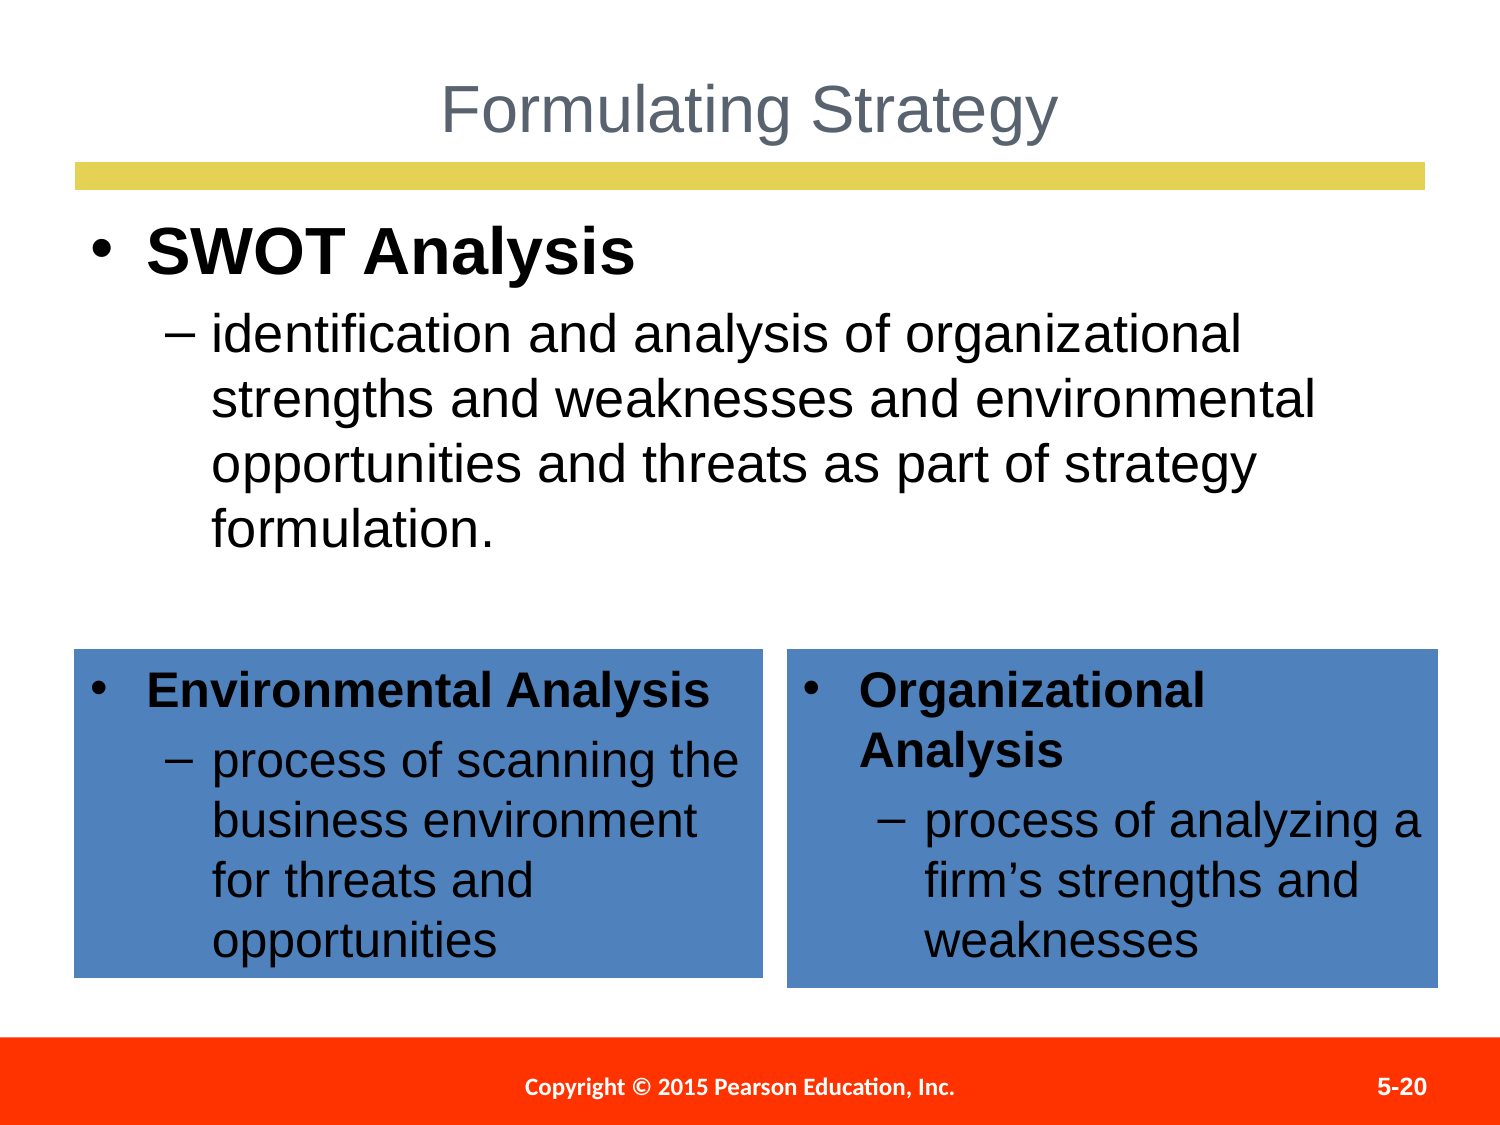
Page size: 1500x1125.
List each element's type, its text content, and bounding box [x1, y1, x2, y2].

list SWOT Analysis identification and analysis of organizational strengths and weaknesses and environmental opportunities and threats as part of strategy formulation. [74, 199, 1438, 1006]
text_box Environmental Analysis process of scanning the business environment for threats and opportunities [74, 650, 763, 978]
title Formulating Strategy [74, 12, 1426, 199]
text_box Organizational Analysis process of analyzing a firm’s strengths and weaknesses [787, 650, 1438, 988]
